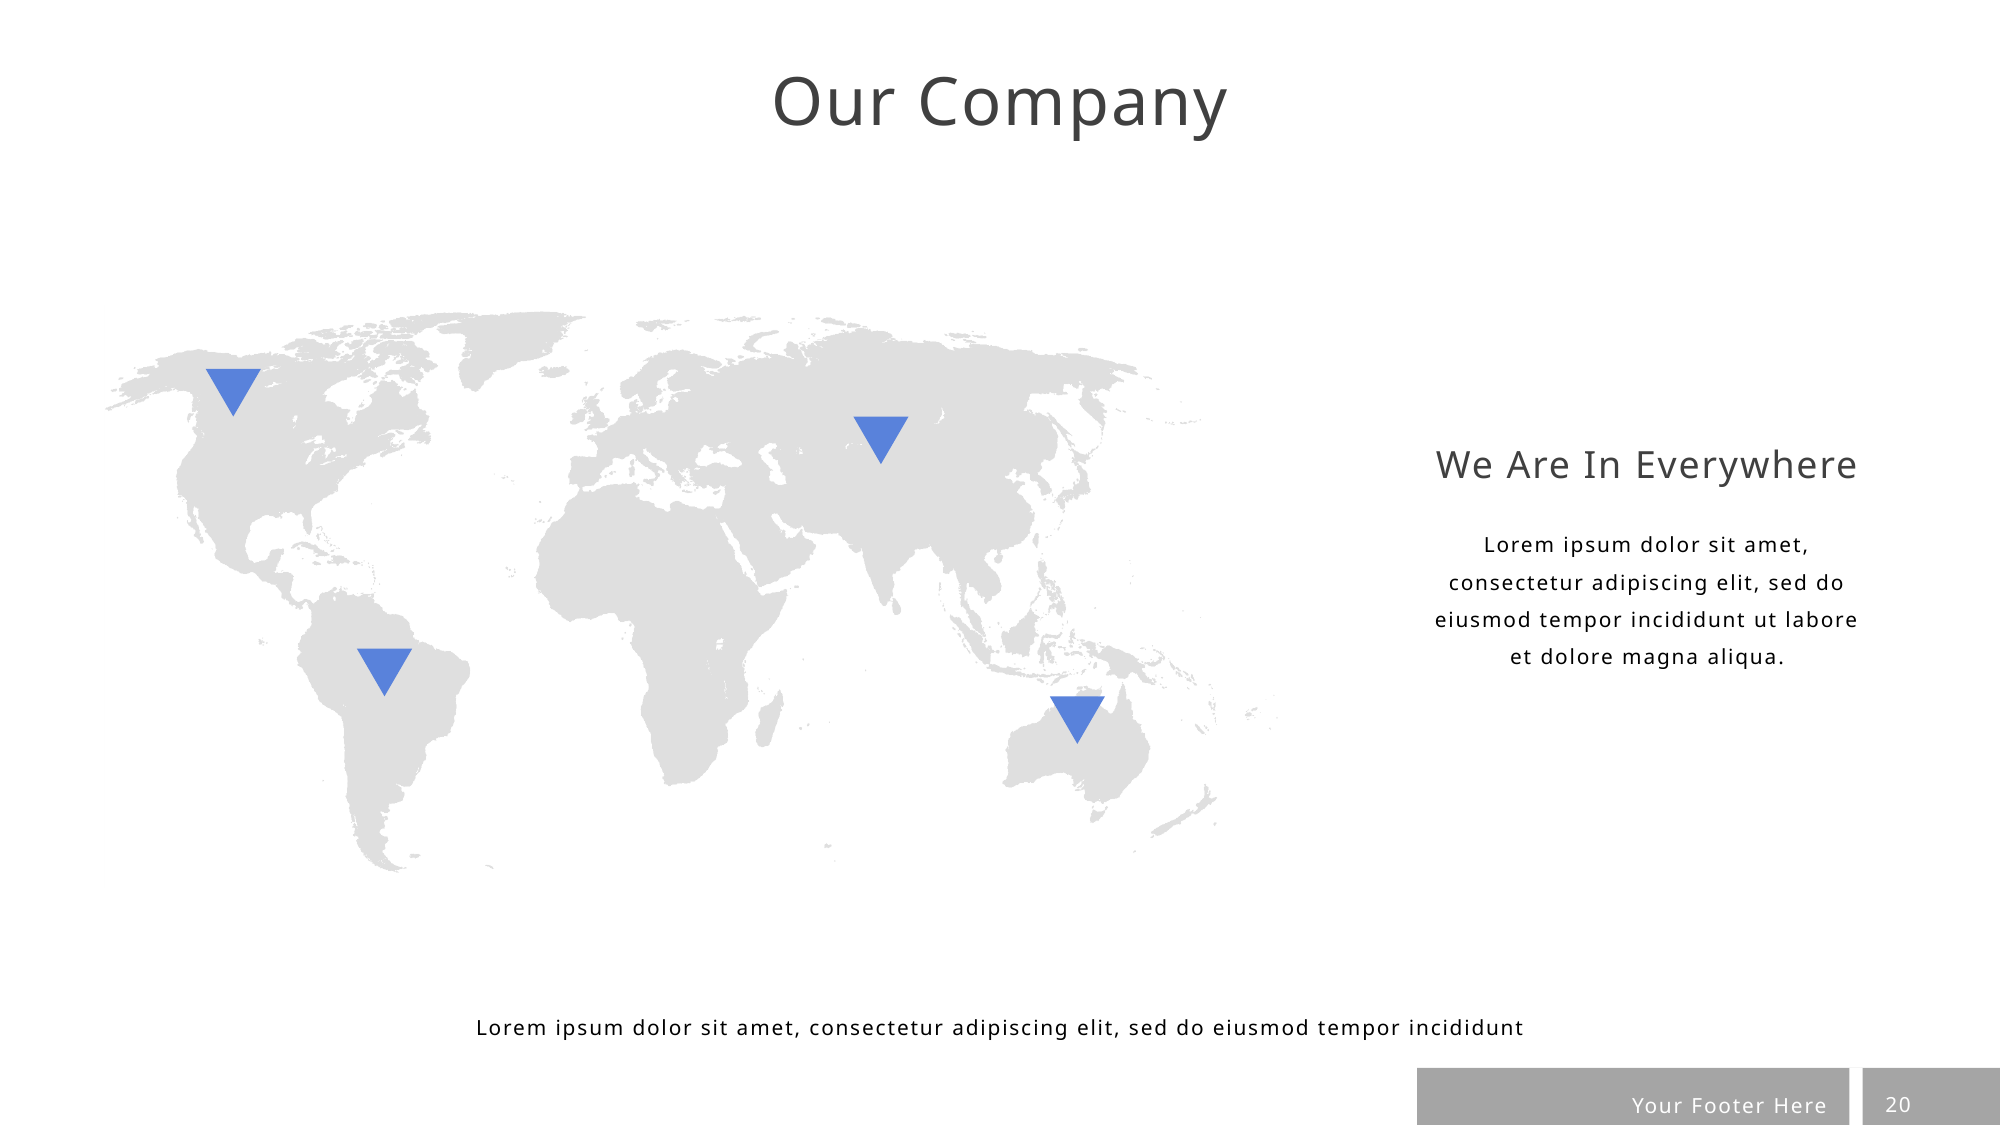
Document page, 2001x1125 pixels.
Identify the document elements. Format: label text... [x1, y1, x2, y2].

picture [104, 253, 1278, 914]
text_box Our Company [626, 51, 1374, 146]
text_box We Are In Everywhere [1421, 433, 1874, 494]
text_box Lorem ipsum dolor sit amet, consectetur adipiscing elit, sed do eiusmod tempor incididunt [327, 995, 1673, 1048]
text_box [1417, 1067, 2000, 1125]
text_box Lorem ipsum dolor sit amet, consectetur adipiscing elit, sed do eiusmod tempor incididunt ut labore et dolore magna aliqua. [1407, 511, 1887, 677]
